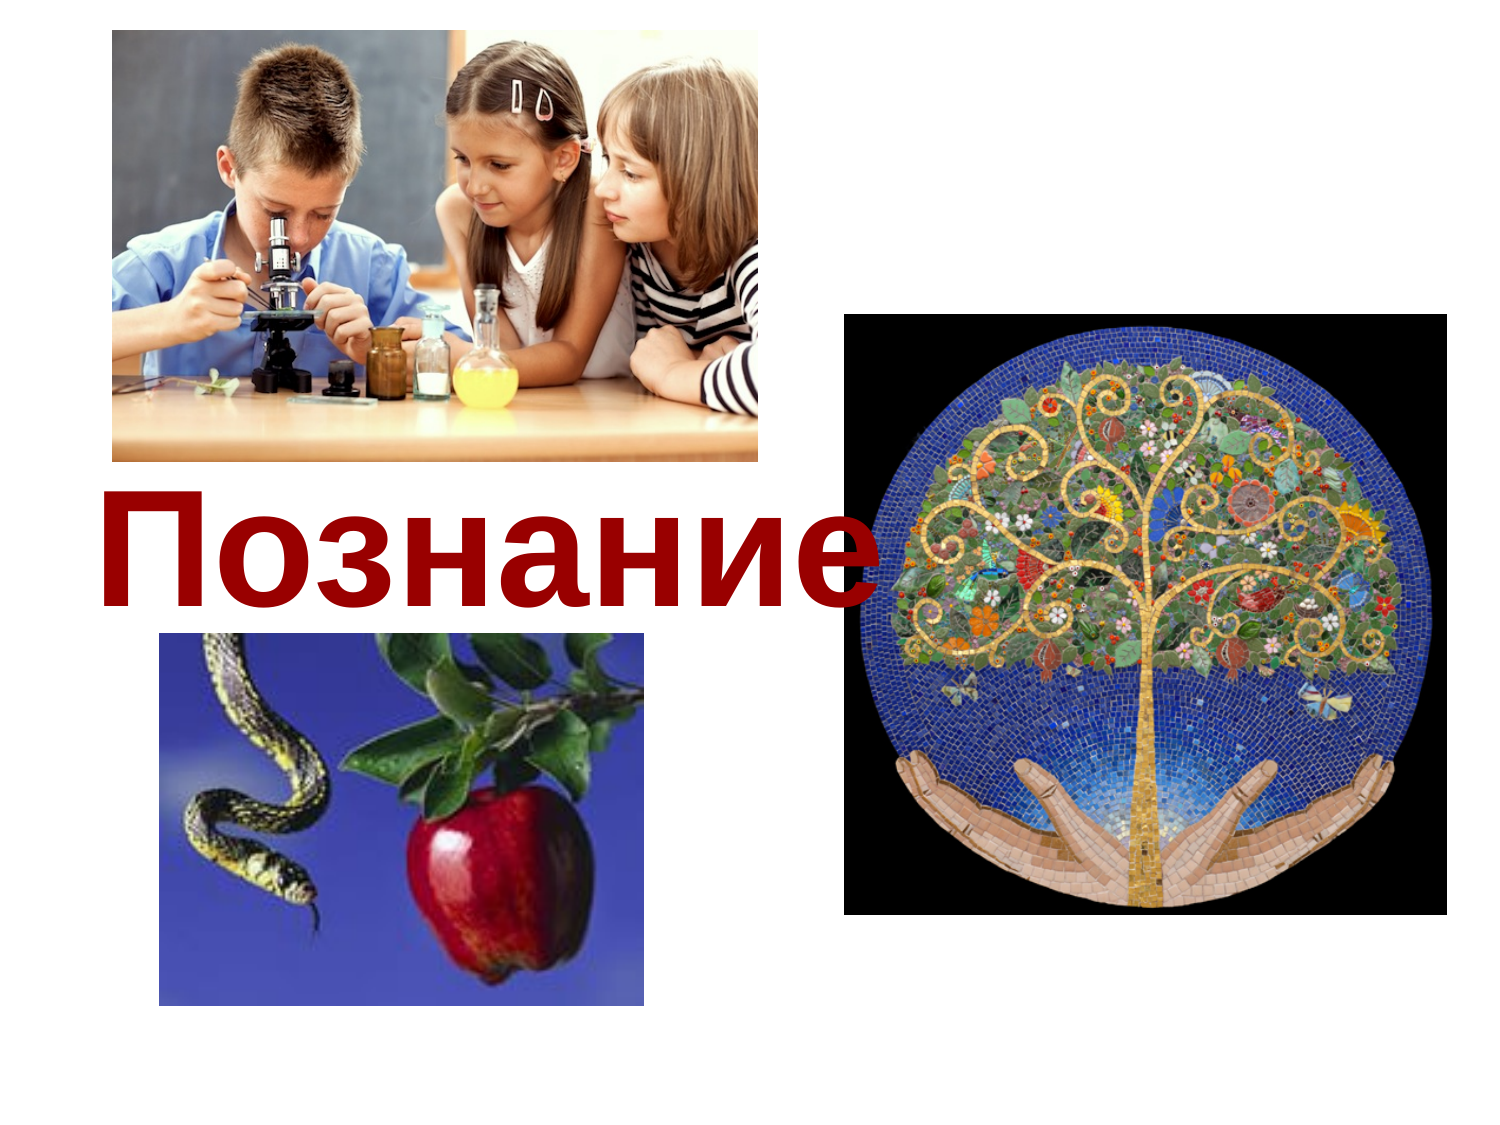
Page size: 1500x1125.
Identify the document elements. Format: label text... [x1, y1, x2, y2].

picture [111, 30, 758, 462]
picture [159, 632, 644, 1007]
picture [844, 314, 1448, 915]
text_box Познание [41, 432, 839, 648]
